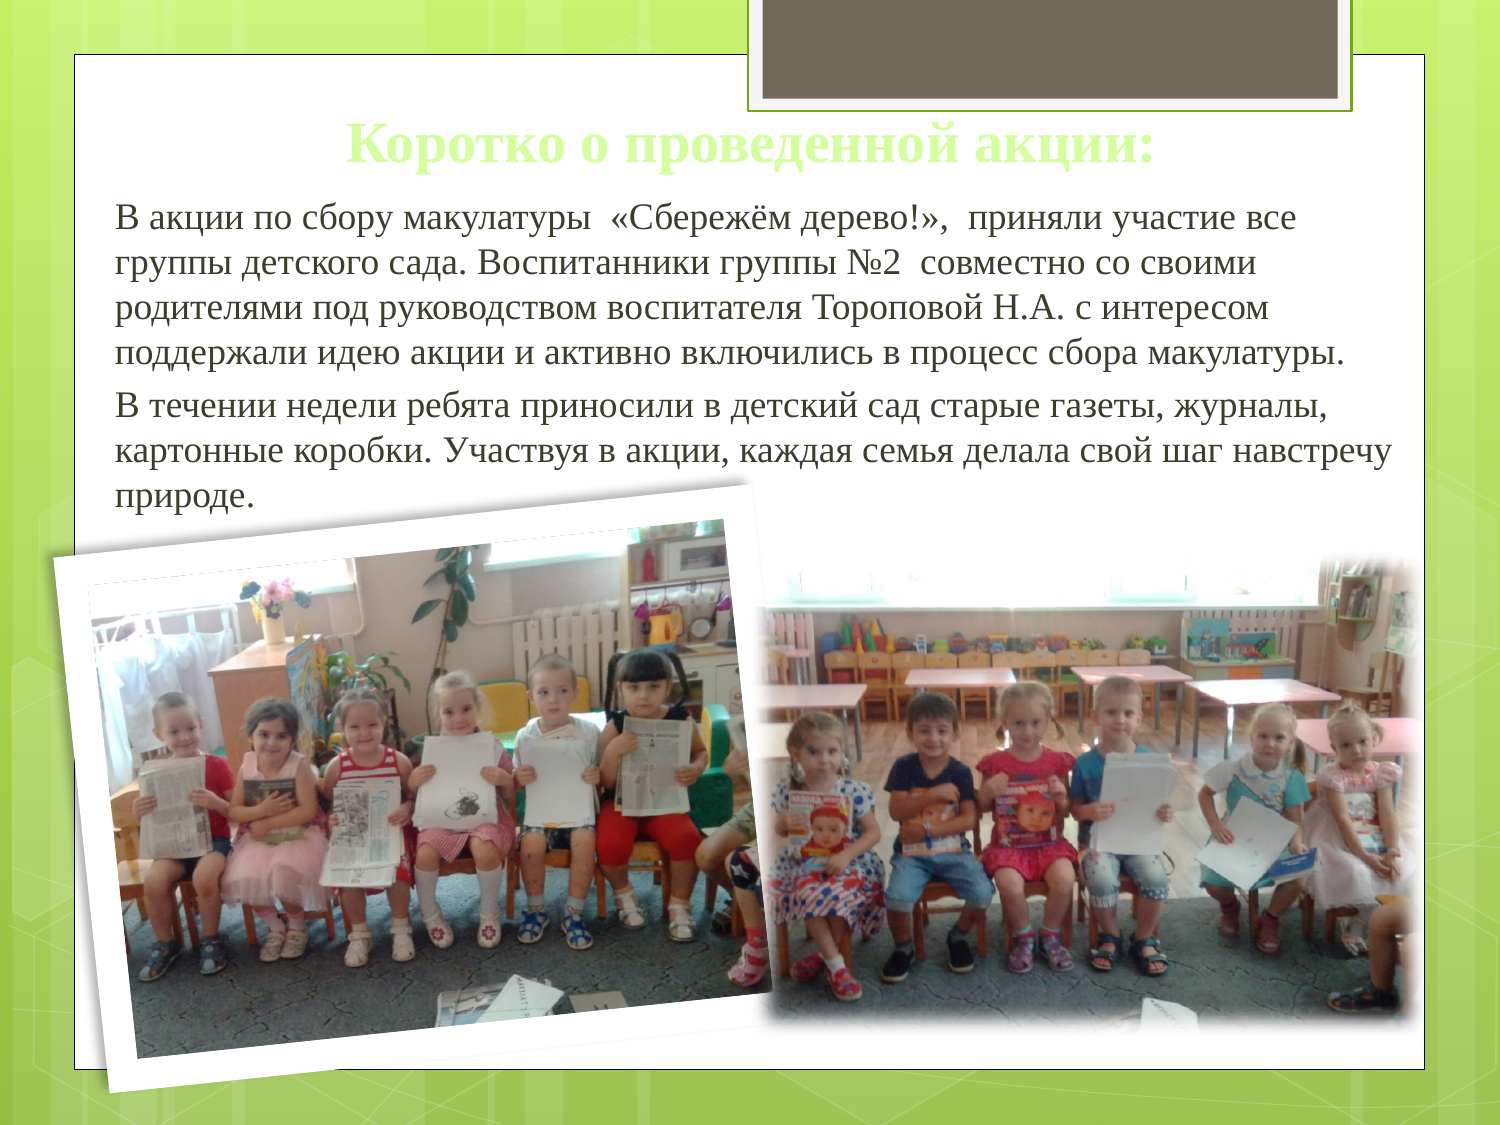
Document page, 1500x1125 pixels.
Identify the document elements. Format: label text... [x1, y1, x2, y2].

title Коротко о проведенной акции: [183, 4, 1336, 182]
picture [88, 519, 1426, 1058]
list В акции по сбору макулатуры «Сбережём дерево!», приняли участие все группы детского сада. Воспитанники группы №2 совместно со своими родителями под руководством воспитателя Тороповой Н.А. с интересом поддержали идею акции и активно включились в процесс сбора макулатуры. В течении недели ребята приносили в детский сад старые газеты, журналы, картонные коробки. Участвуя в акции, каждая семья делала свой шаг навстречу природе. [88, 184, 1412, 492]
